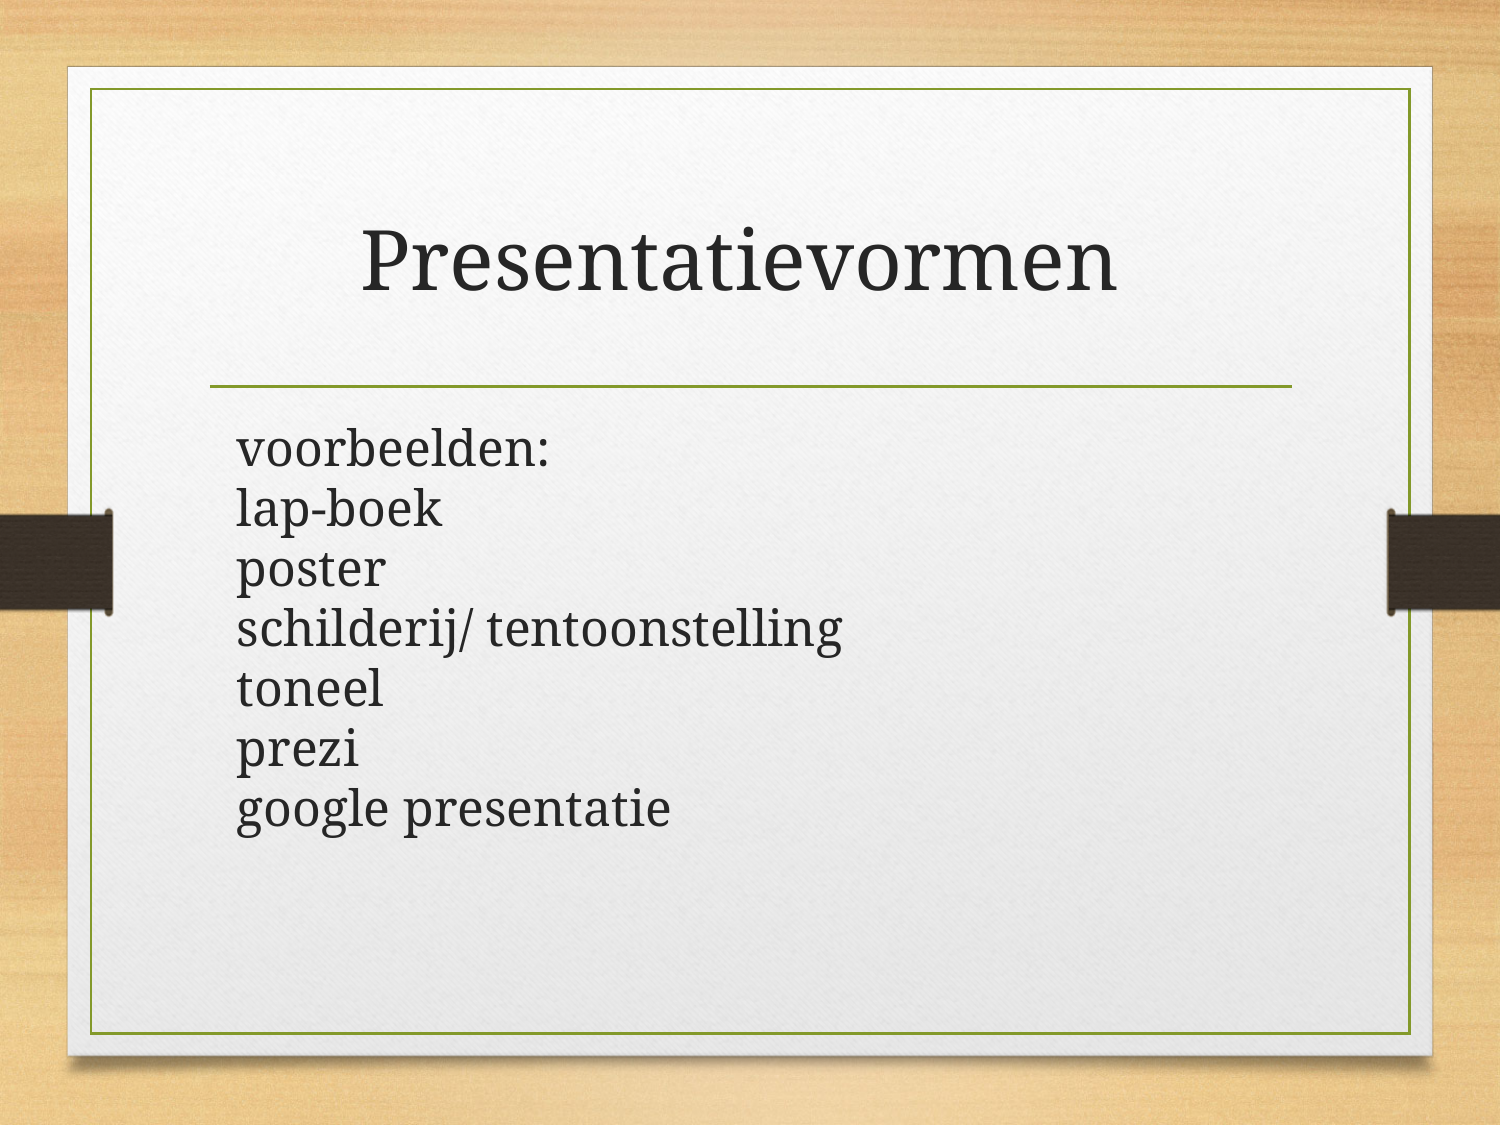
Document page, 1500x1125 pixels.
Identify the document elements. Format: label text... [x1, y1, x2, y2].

title Presentatievormen [193, 150, 1309, 365]
list voorbeelden: lap-boek poster schilderij/ tentoonstelling toneel prezi google presentatie [193, 408, 1309, 974]
picture [0, 0, 1500, 1125]
